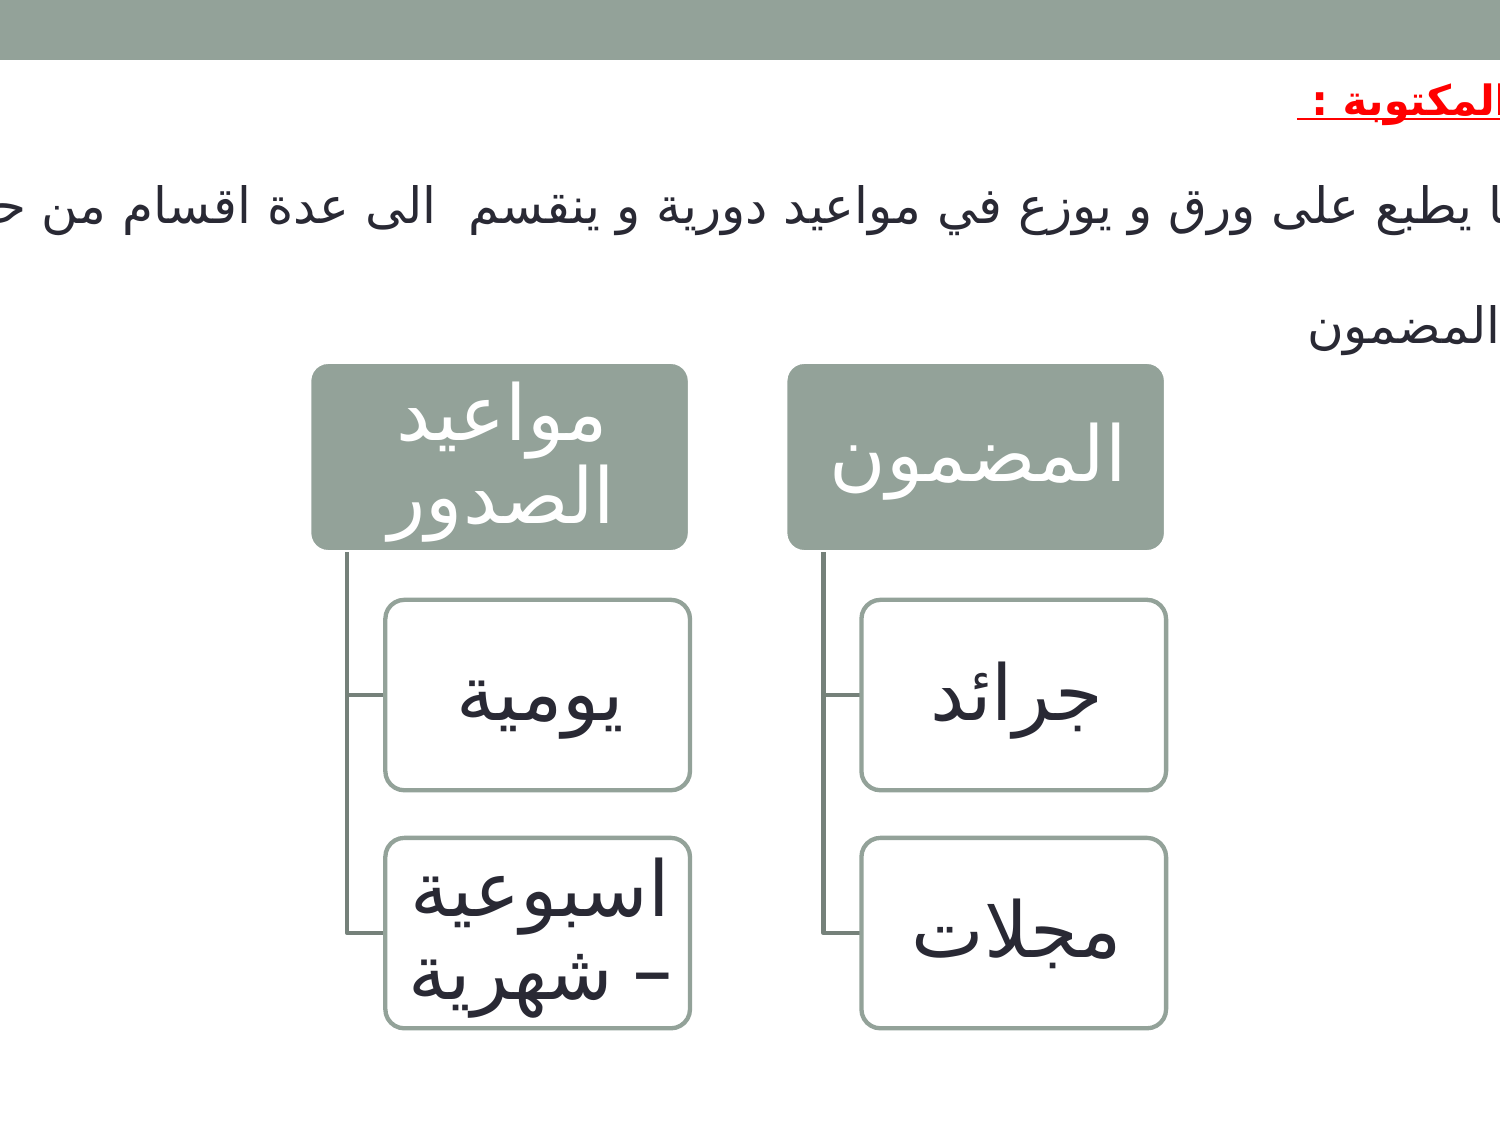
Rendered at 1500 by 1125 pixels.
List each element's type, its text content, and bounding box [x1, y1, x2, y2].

text_box الصحافة المكتوبة : هي كل ما يطبع على ورق و يوزع في مواعيد دورية و ينقسم الى عدة اقسام من حيث الهيئة الشكلية و طبيعة المضمون [0, 66, 1500, 362]
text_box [237, 361, 1238, 1029]
